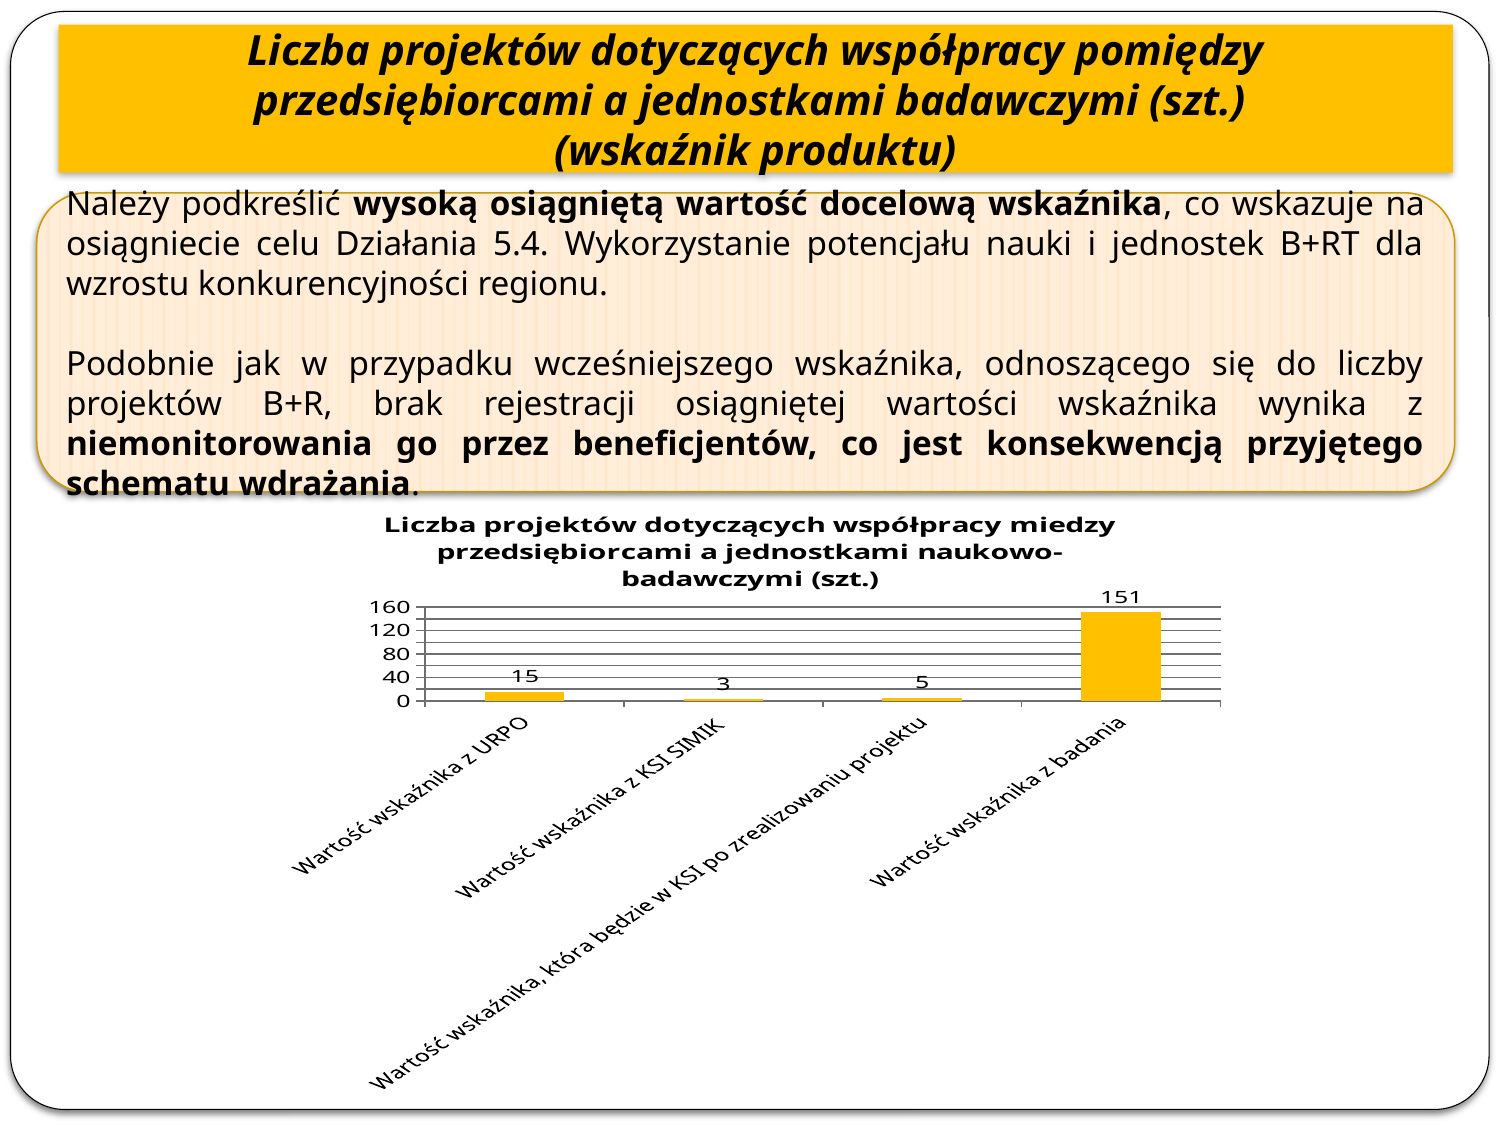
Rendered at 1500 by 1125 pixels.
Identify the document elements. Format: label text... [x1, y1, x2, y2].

text_box [374, 282, 1125, 342]
chart [259, 491, 1241, 1096]
text_box Liczba projektów dotyczących współpracy pomiędzy przedsiębiorcami a jednostkami badawczymi (szt.) (wskaźnik produktu) [58, 24, 1453, 173]
text_box Należy podkreślić wysoką osiągniętą wartość docelową wskaźnika, co wskazuje na osiągniecie celu Działania 5.4. Wykorzystanie potencjału nauki i jednostek B+RT dla wzrostu konkurencyjności regionu. Podobnie jak w przypadku wcześniejszego wskaźnika, odnoszącego się do liczby projektów B+R, brak rejestracji osiągniętej wartości wskaźnika wynika z niemonitorowania go przez beneficjentów, co jest konsekwencją przyjętego schematu wdrażania. [35, 192, 1456, 493]
